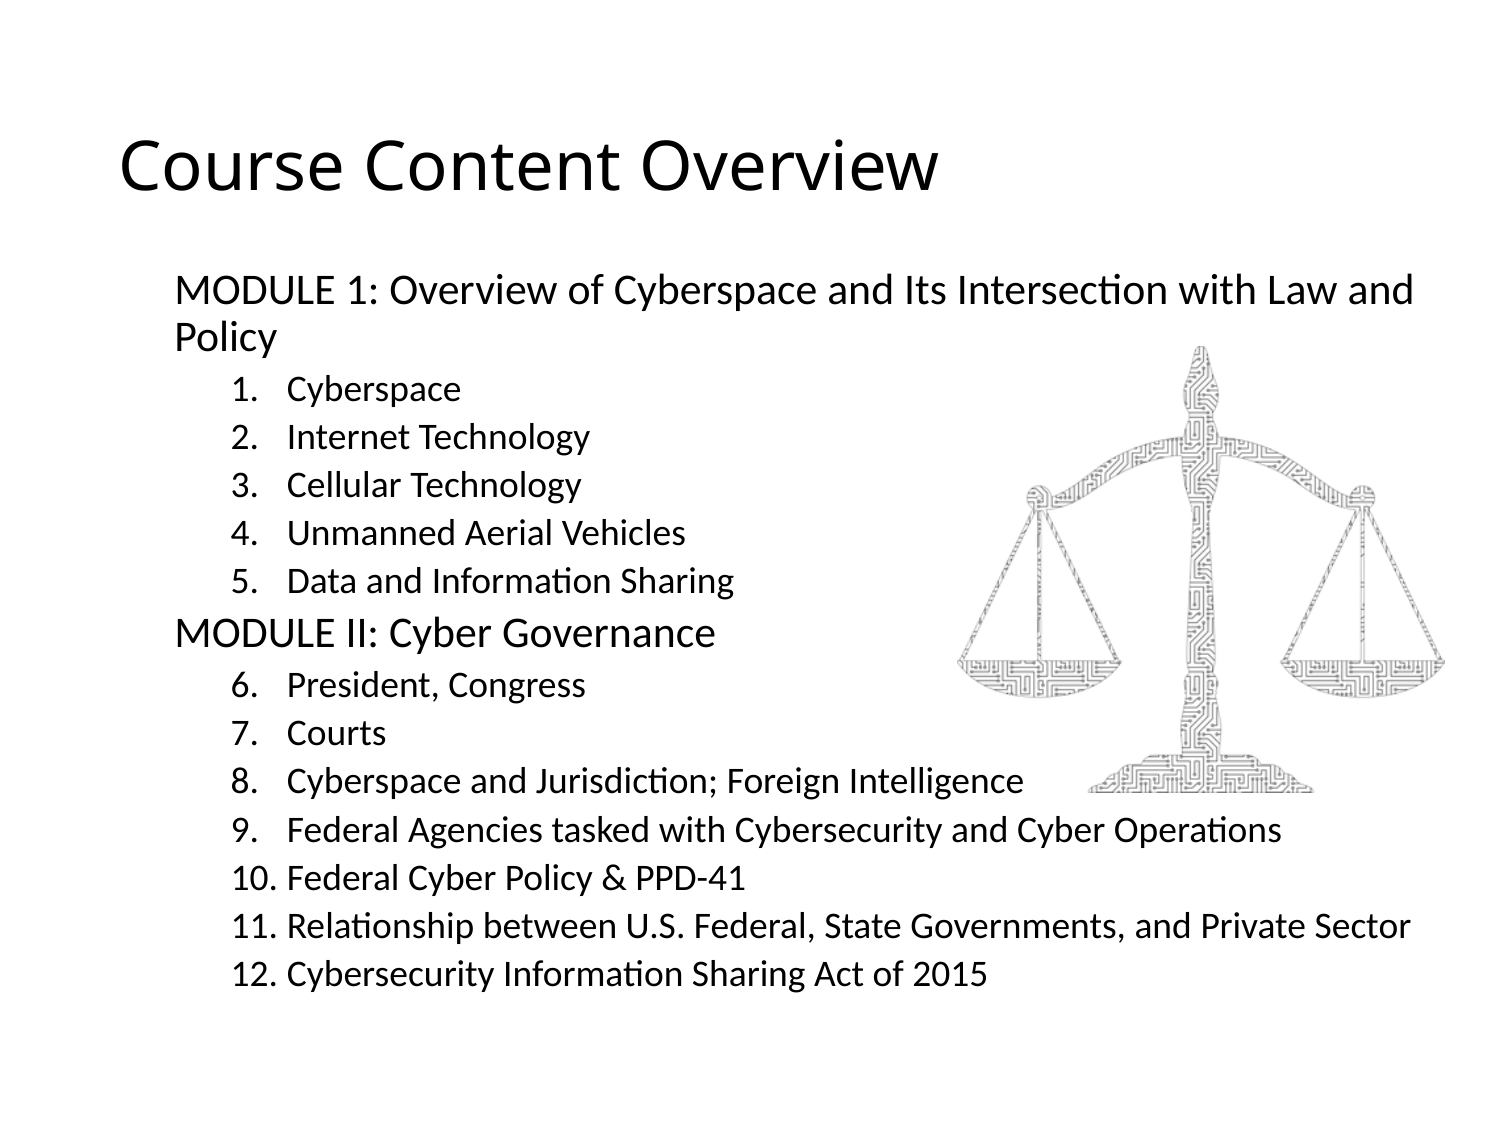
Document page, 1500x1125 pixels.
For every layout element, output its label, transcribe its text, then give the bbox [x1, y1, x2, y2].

title Course Content Overview [102, 59, 1398, 258]
list MODULE 1: Overview of Cyberspace and Its Intersection with Law and Policy Cyberspace Internet Technology Cellular Technology Unmanned Aerial Vehicles Data and Information Sharing MODULE II: Cyber Governance President, Congress Courts Cyberspace and Jurisdiction; Foreign Intelligence Federal Agencies tasked with Cybersecurity and Cyber Operations Federal Cyber Policy & PPD-41 Relationship between U.S. Federal, State Governments, and Private Sector Cybersecurity Information Sharing Act of 2015 [102, 258, 1445, 973]
picture [957, 346, 1445, 793]
